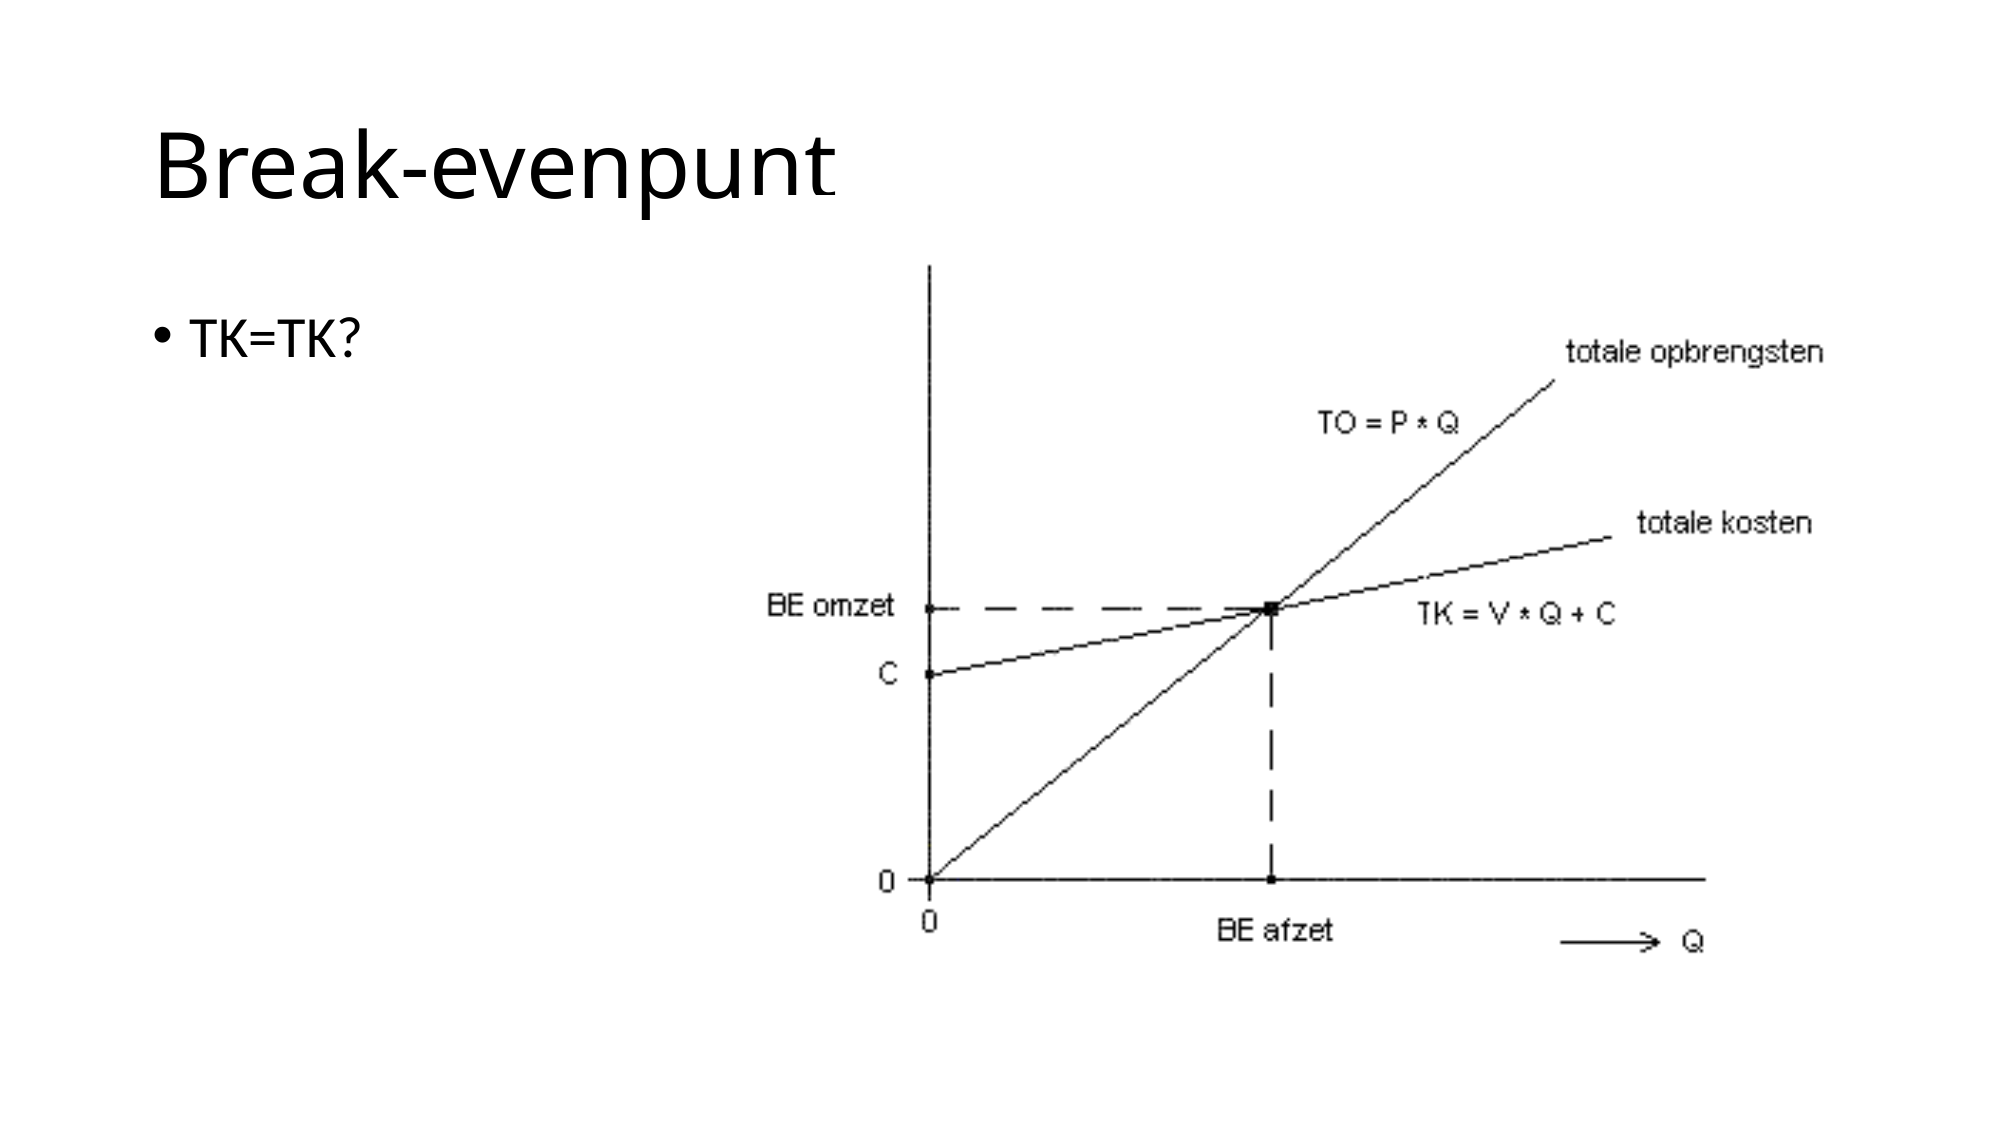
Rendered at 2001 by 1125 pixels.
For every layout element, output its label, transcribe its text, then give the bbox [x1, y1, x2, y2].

list TK=TK? [137, 299, 1863, 1014]
picture [741, 195, 2000, 996]
title Break-evenpunt [137, 59, 1863, 278]
